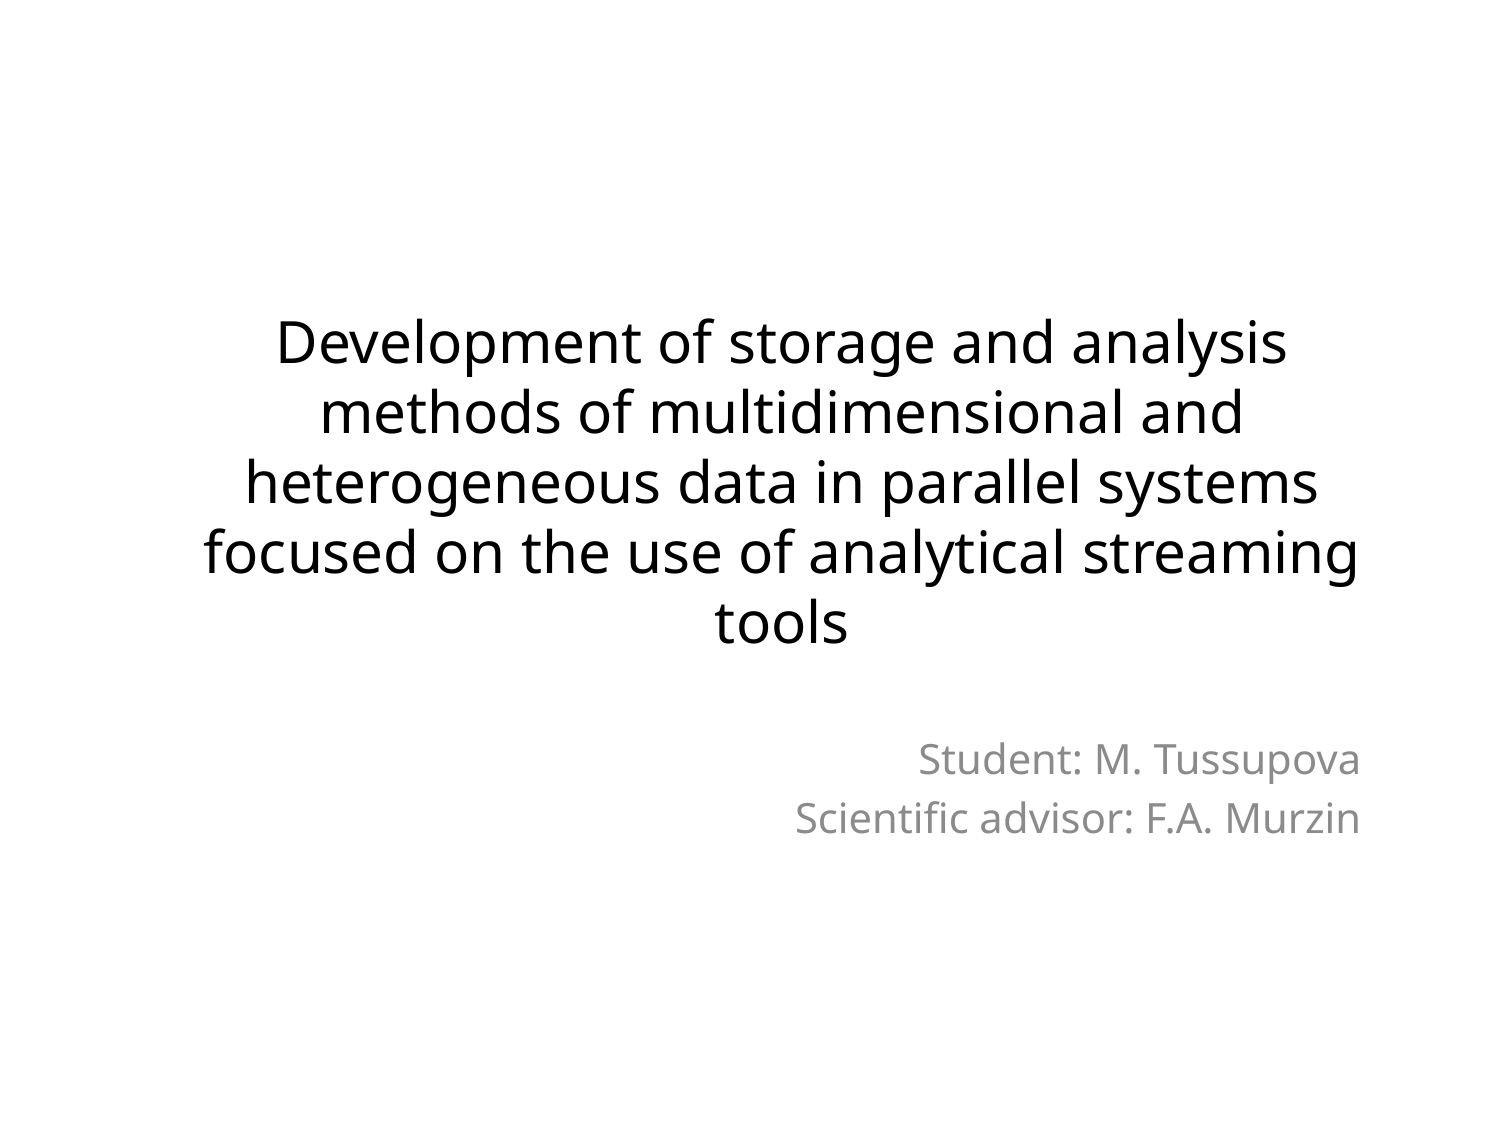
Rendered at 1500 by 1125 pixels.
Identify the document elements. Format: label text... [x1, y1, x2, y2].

text_box Development of storage and analysis methods of multidimensional and heterogeneous data in parallel systems focused on the use of analytical streaming tools [187, 297, 1377, 663]
subtitle Student: M. Tussupova Scientific advisor: F.A. Murzin [326, 725, 1377, 1014]
